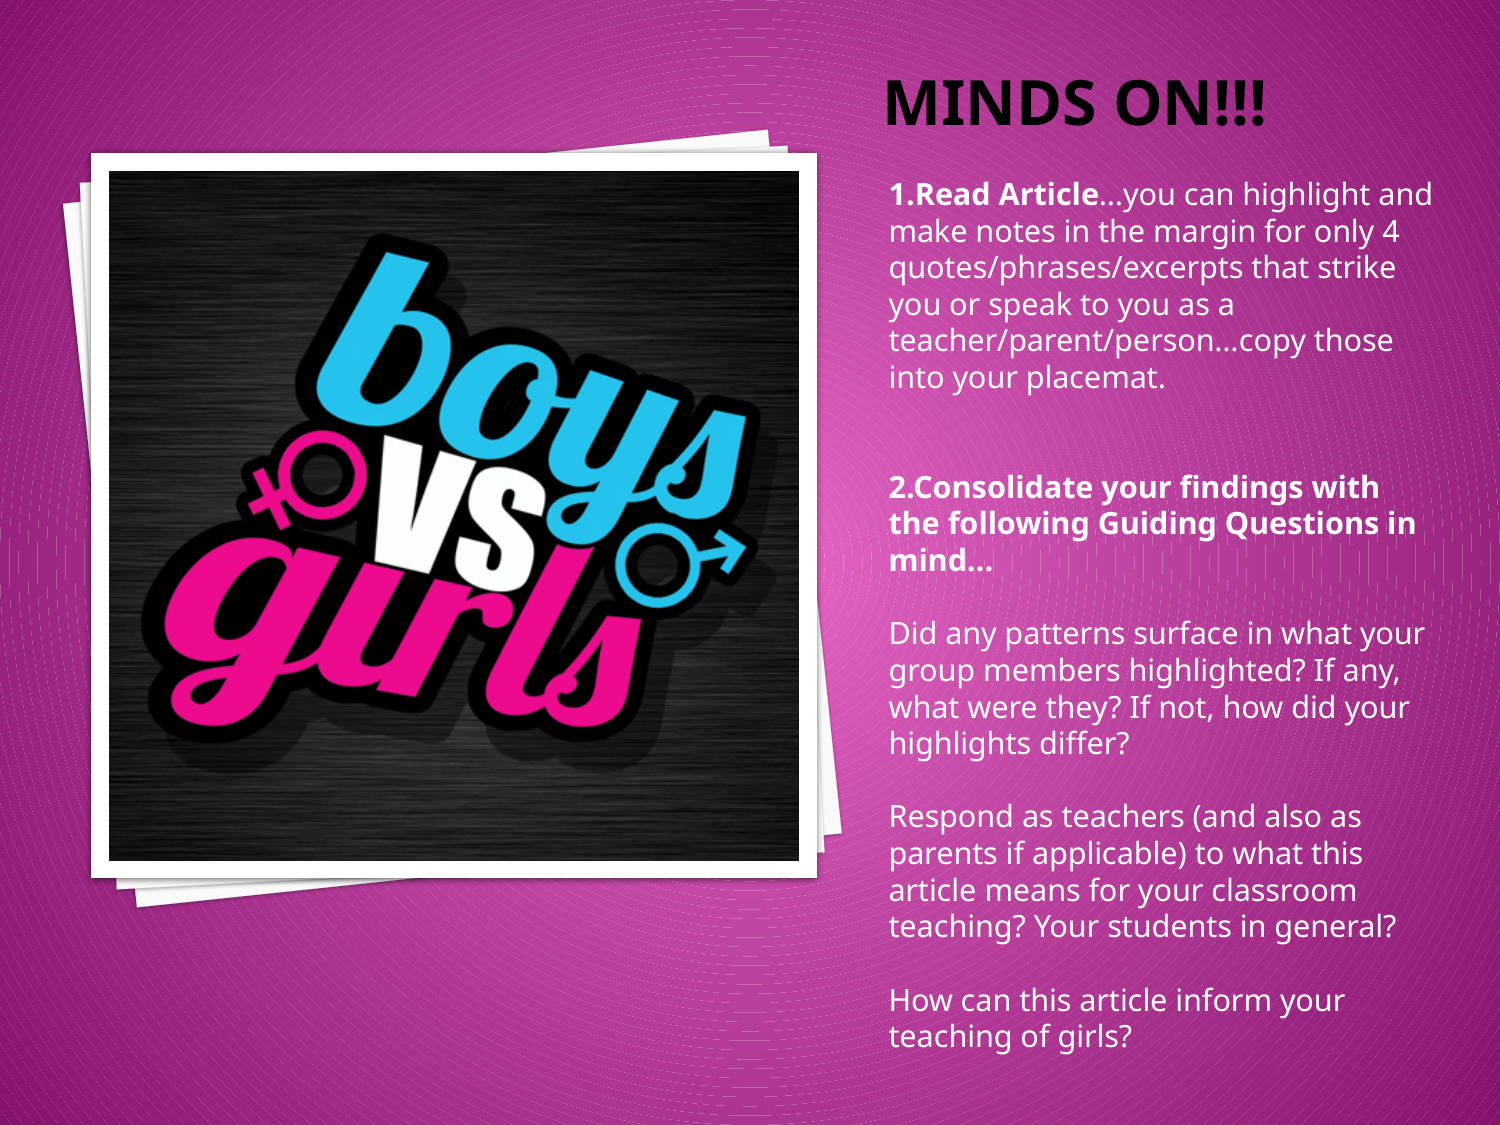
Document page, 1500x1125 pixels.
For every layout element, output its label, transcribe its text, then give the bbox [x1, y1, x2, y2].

title Minds On!!! [875, 37, 1438, 138]
list 1.Read Article…you can highlight and make notes in the margin for only 4 quotes/phrases/excerpts that strike you or speak to you as a teacher/parent/person…copy those into your placemat. 2.Consolidate your findings with the following Guiding Questions in mind... Did any patterns surface in what your group members highlighted? If any, what were they? If not, how did your highlights differ? Respond as teachers (and also as parents if applicable) to what this article means for your classroom teaching? Your students in general? How can this article inform your teaching of girls? [875, 174, 1438, 1063]
picture [108, 170, 800, 862]
